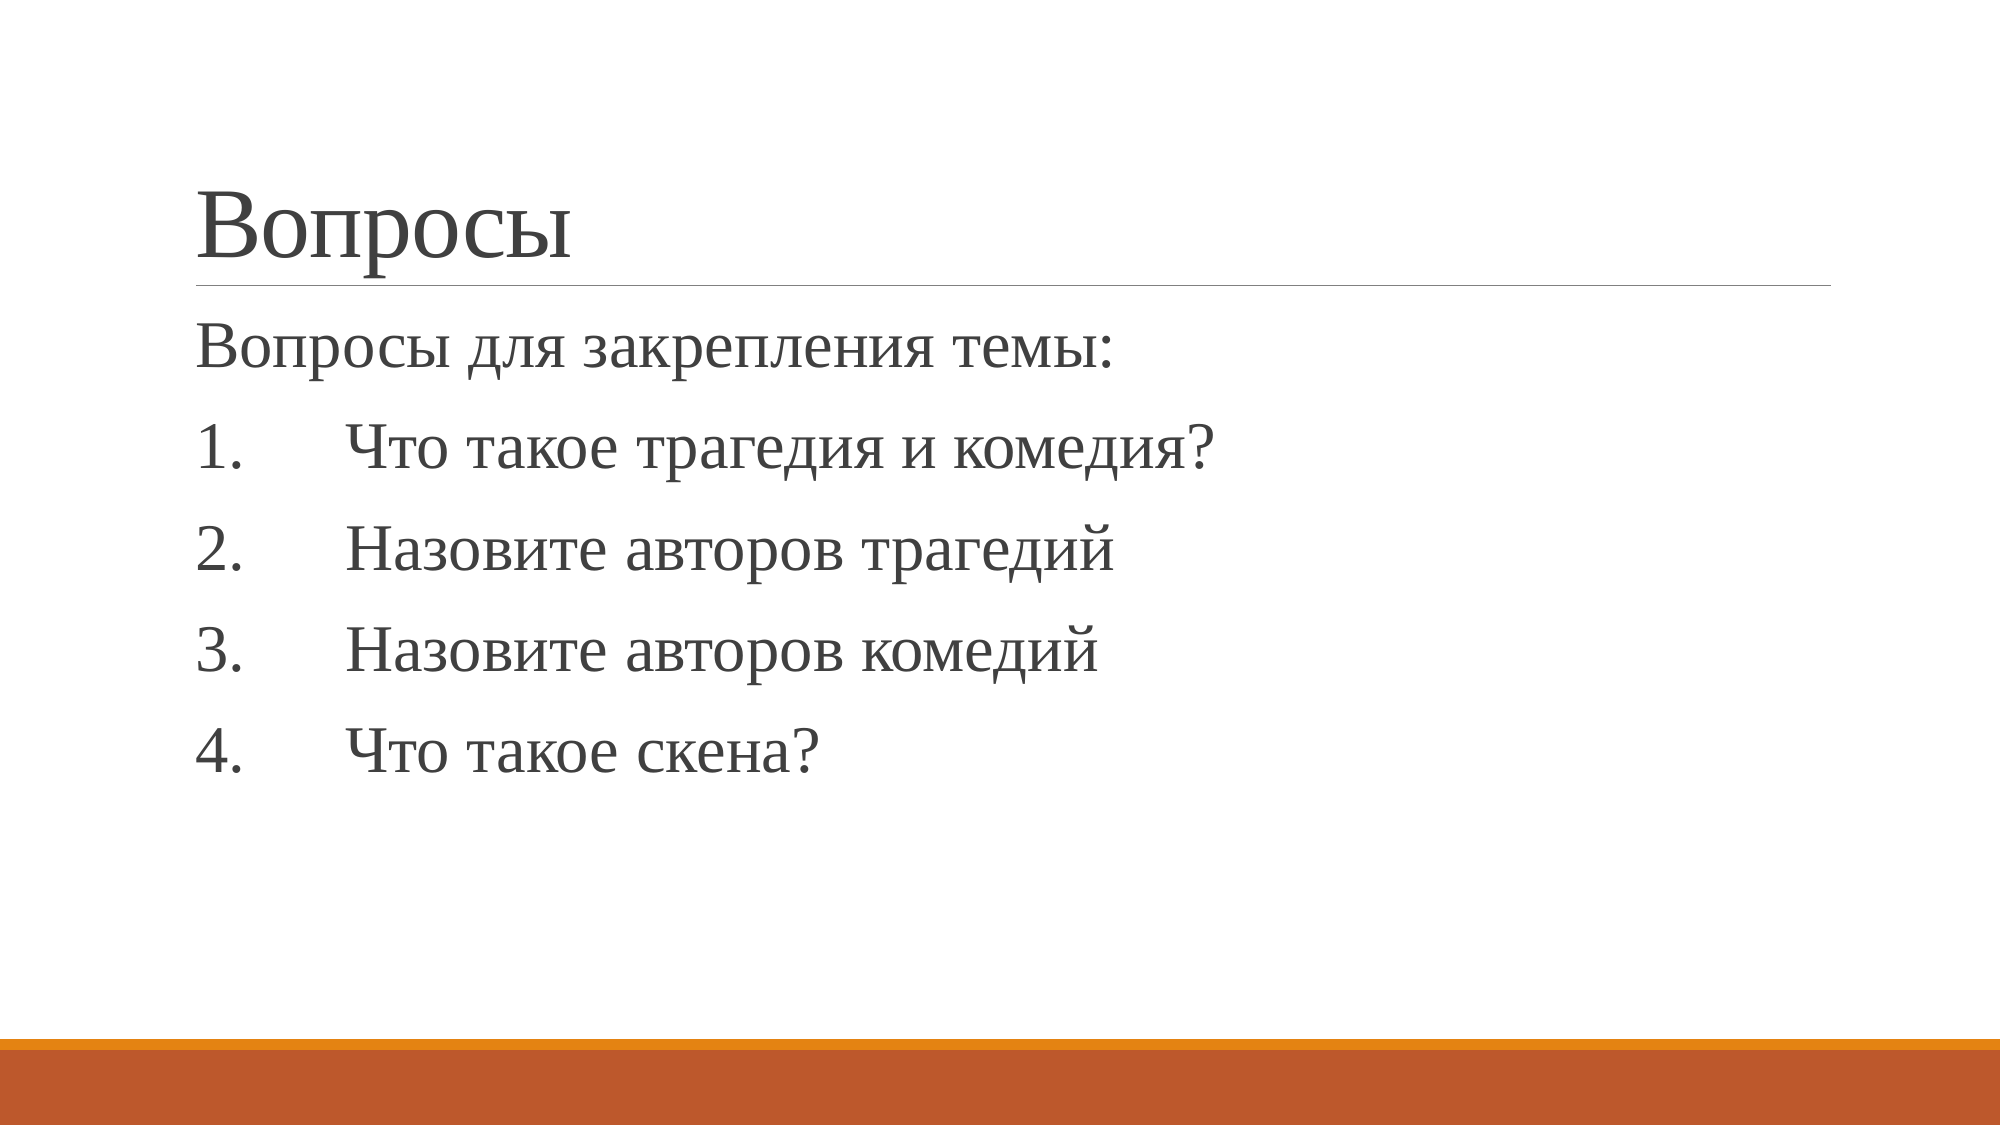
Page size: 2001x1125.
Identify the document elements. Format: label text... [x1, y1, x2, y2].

list Вопросы для закрепления темы: 1. Что такое трагедия и комедия? 2. Назовите авторов трагедий 3. Назовите авторов комедий 4. Что такое скена? [180, 302, 1830, 963]
title Вопросы [180, 47, 1830, 285]
